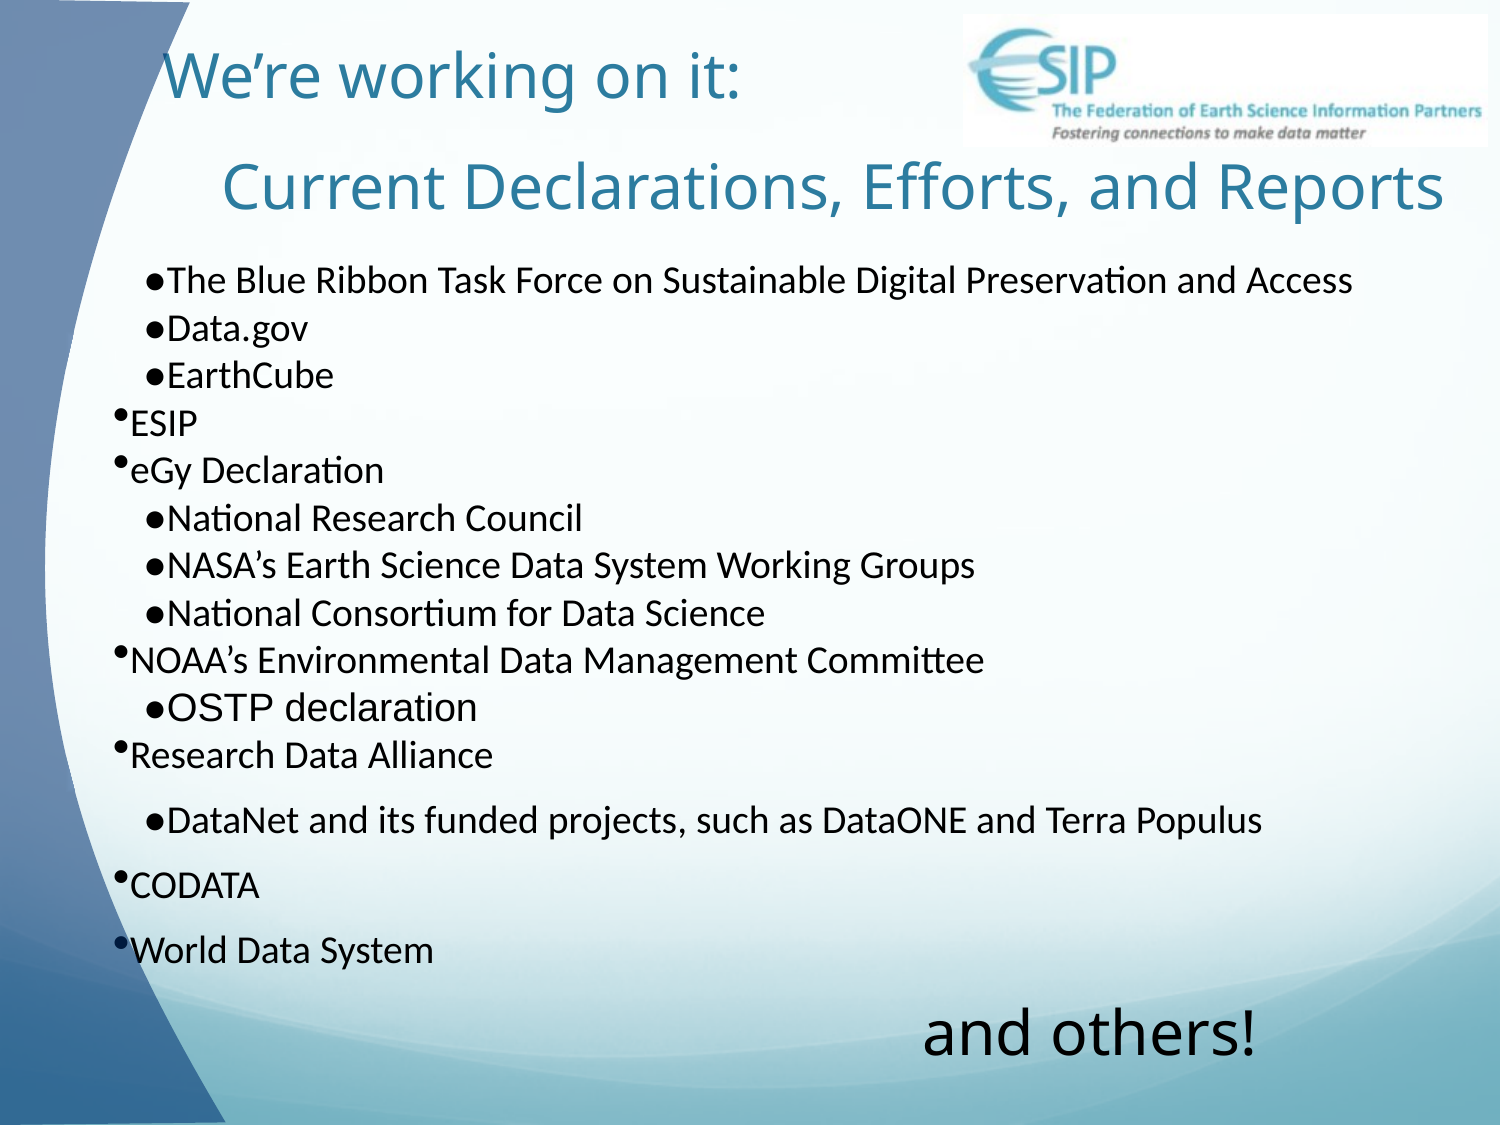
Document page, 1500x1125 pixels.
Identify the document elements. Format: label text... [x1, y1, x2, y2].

text_box [0, 0, 226, 1125]
text_box and others! [916, 987, 1264, 1074]
text_box We’re working on it: [156, 30, 750, 118]
picture [962, 14, 1489, 148]
text_box Current Declarations, Efforts, and Reports [215, 141, 1453, 228]
text_box ●The Blue Ribbon Task Force on Sustainable Digital Preservation and Access ●Data.gov ●EarthCube ESIP eGy Declaration ●National Research Council ●NASA’s Earth Science Data System Working Groups ●National Consortium for Data Science NOAA’s Environmental Data Management Committee ●OSTP declaration Research Data Alliance ●DataNet and its funded projects, such as DataONE and Terra Populus CODATA World Data System [107, 248, 1480, 978]
